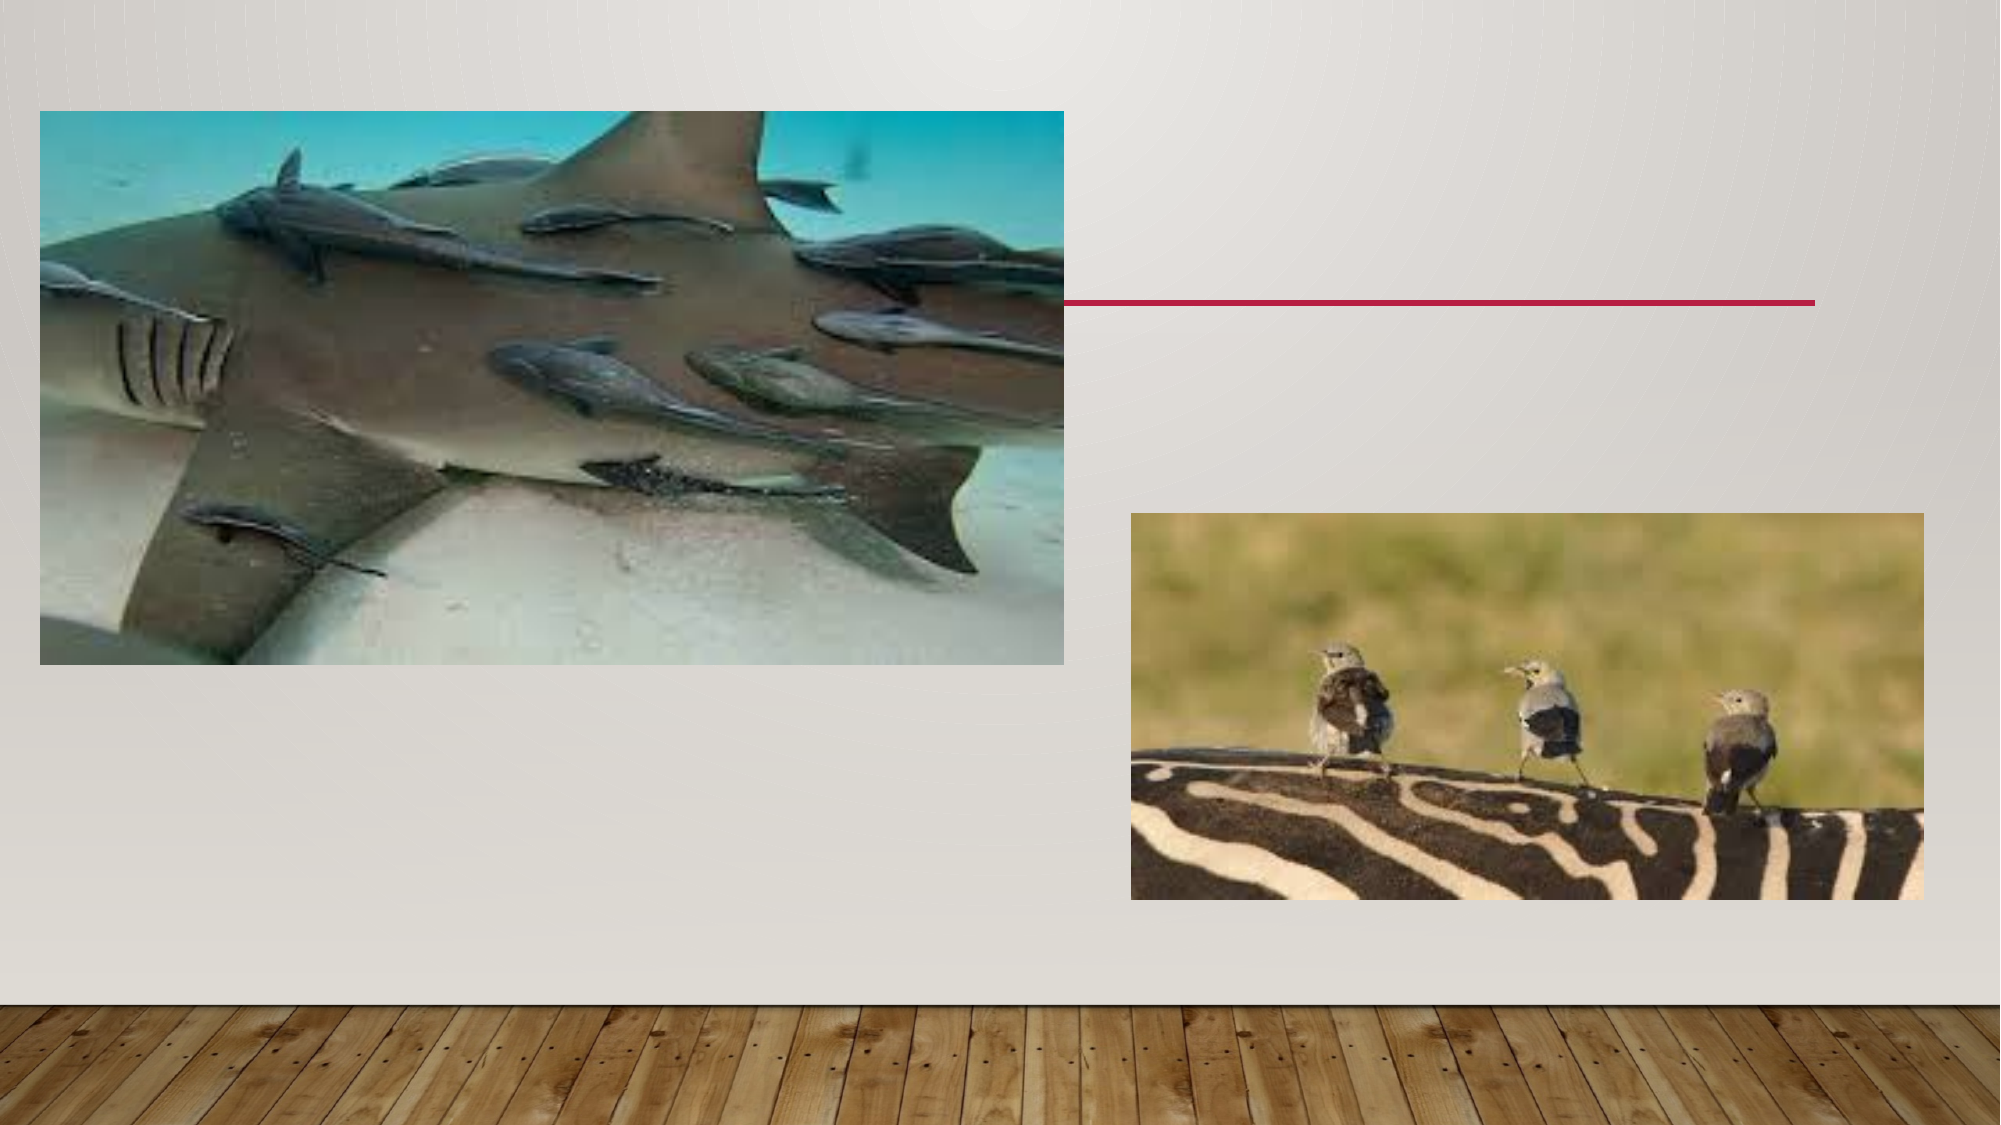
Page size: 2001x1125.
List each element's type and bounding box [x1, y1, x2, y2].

picture [1130, 513, 1924, 901]
picture [39, 110, 1064, 666]
picture [0, 1005, 2000, 1125]
